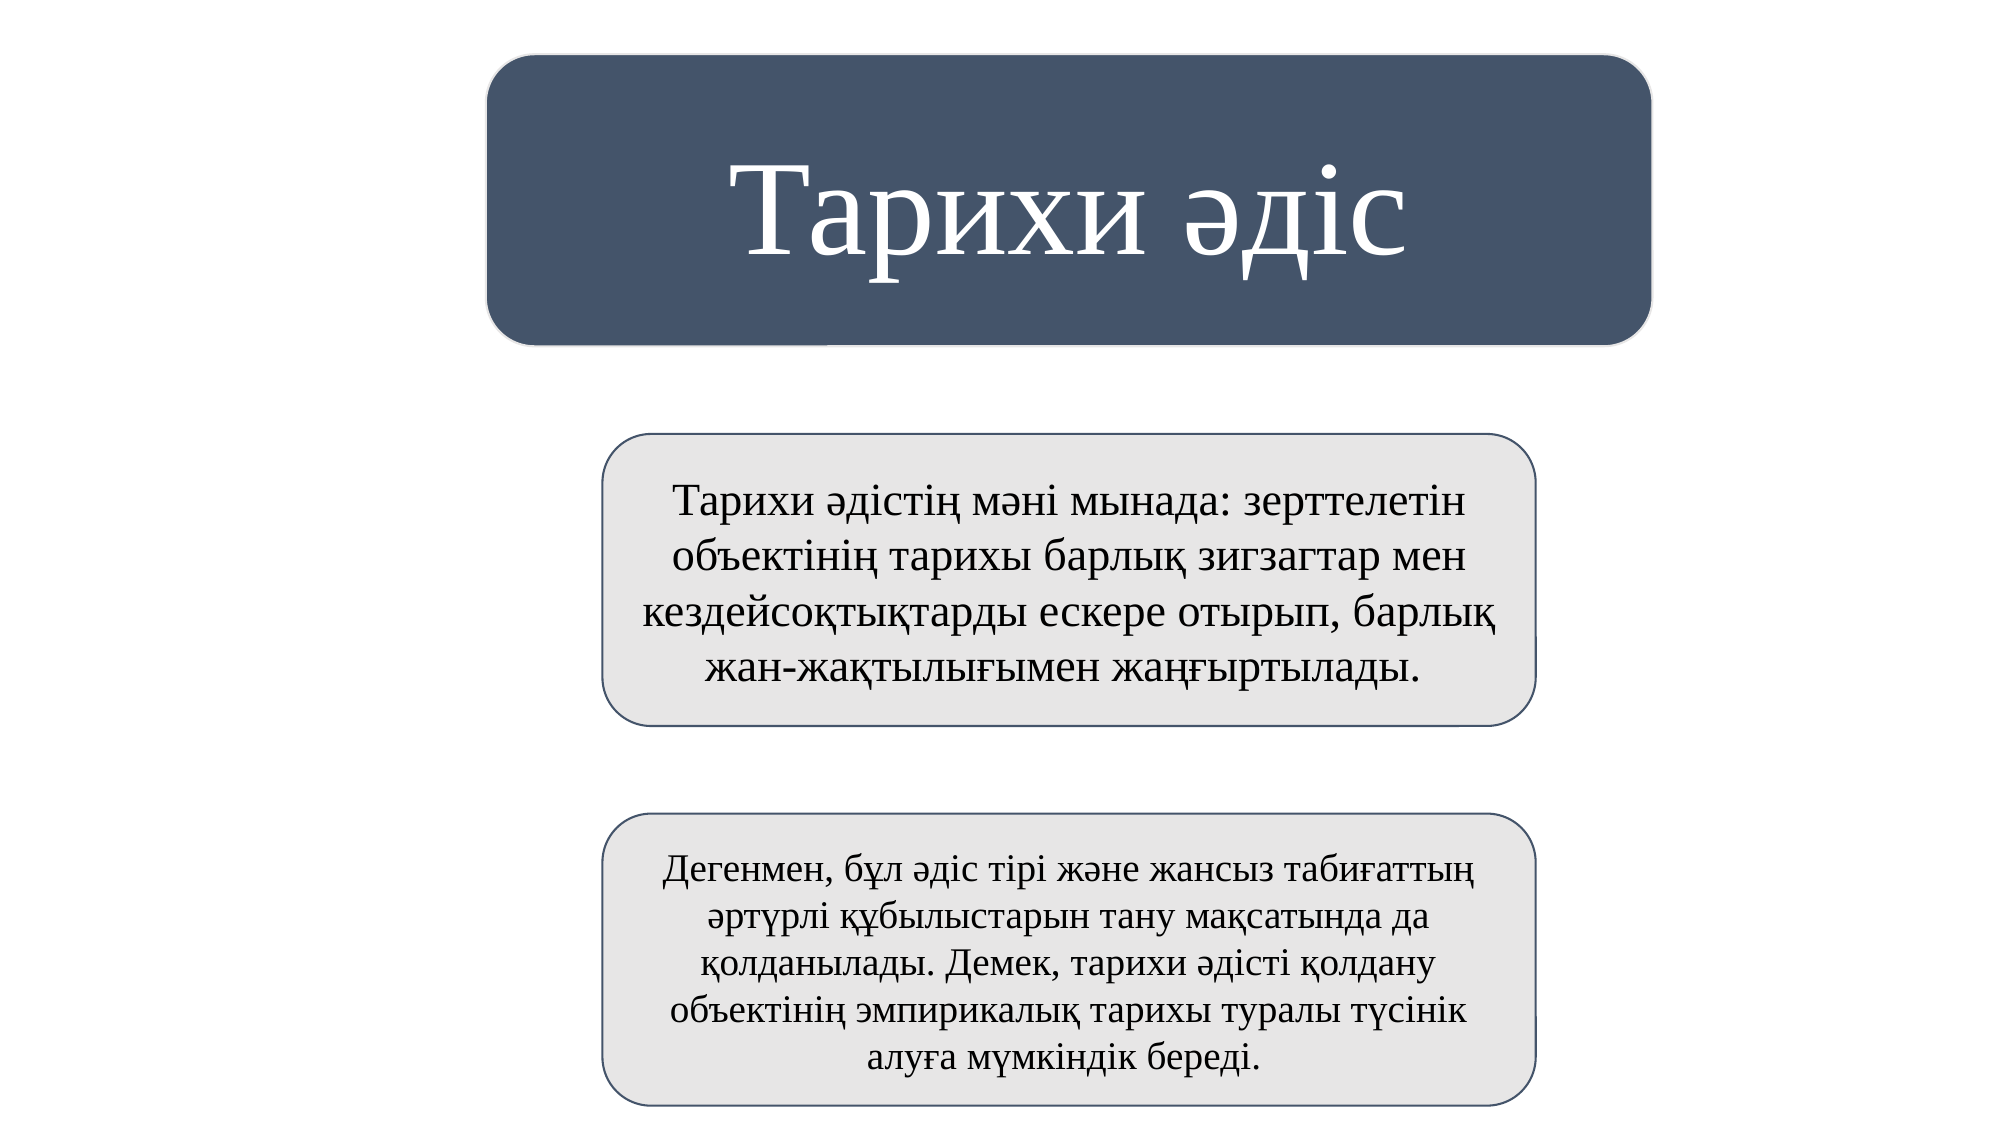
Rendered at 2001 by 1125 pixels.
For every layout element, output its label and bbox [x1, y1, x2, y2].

list [339, 54, 1799, 1106]
